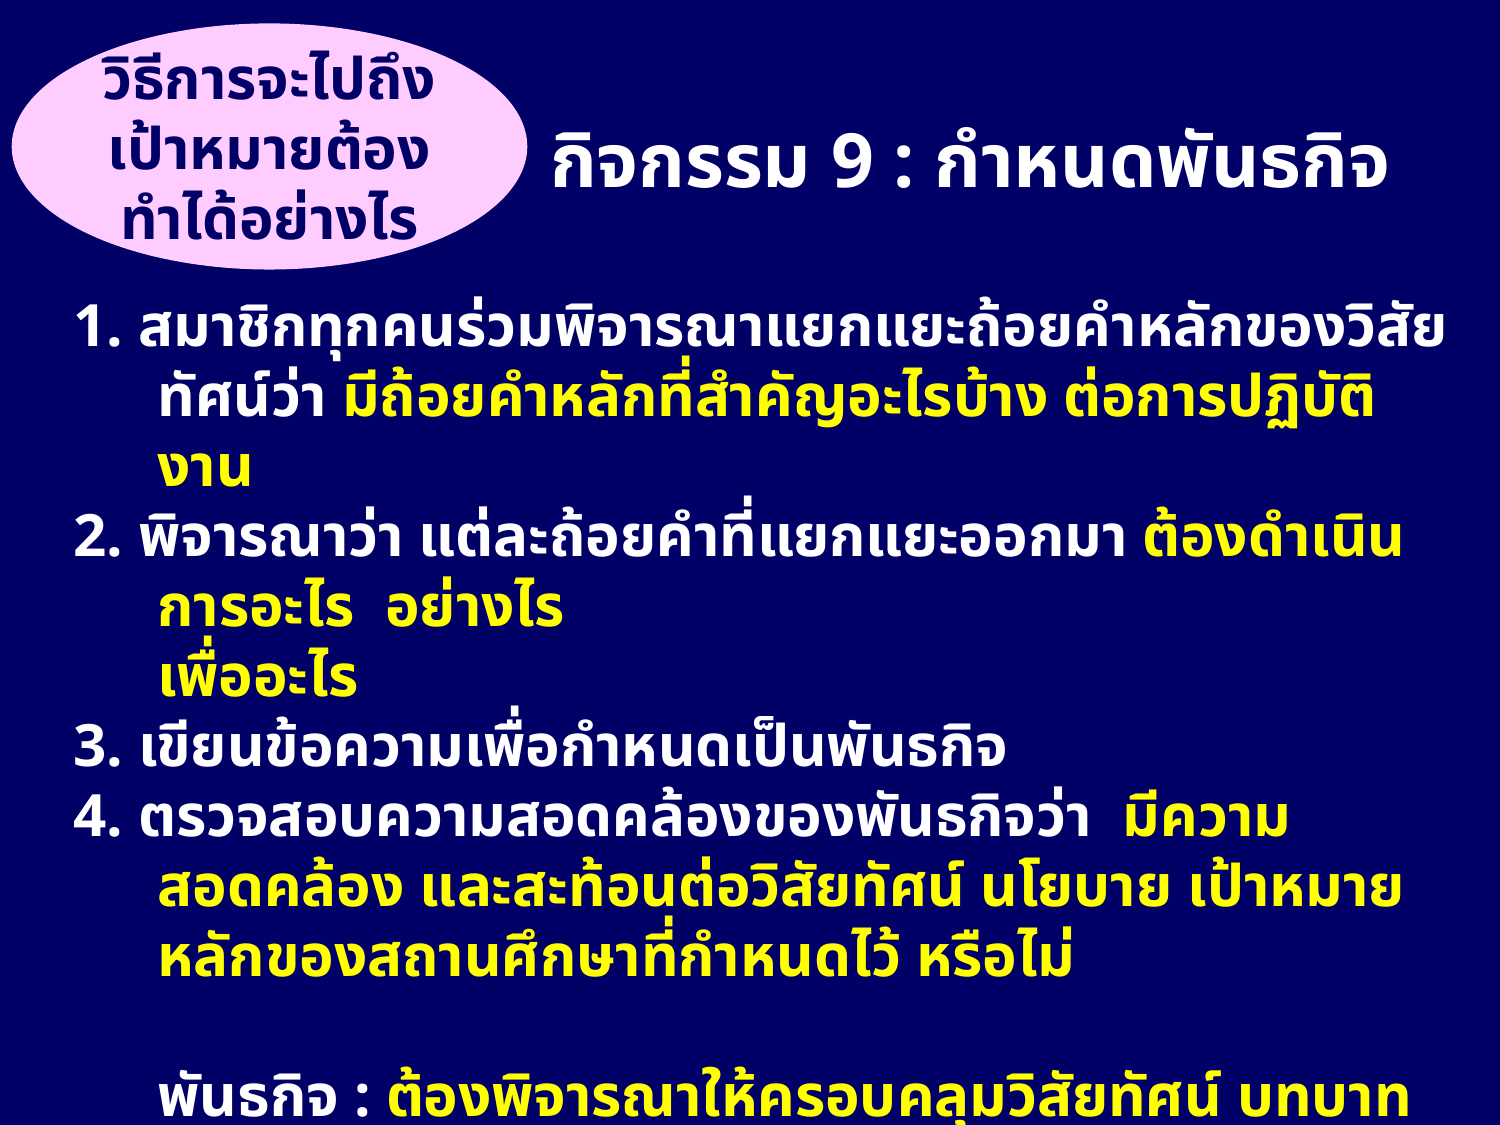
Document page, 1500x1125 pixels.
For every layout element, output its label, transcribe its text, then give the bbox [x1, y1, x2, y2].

text_box วิธีการจะไปถึงเป้าหมายต้องทำได้อย่างไร [9, 21, 530, 272]
text_box กิจกรรม 9 : กำหนดพันธกิจ [494, 105, 1407, 211]
text_box 1. สมาชิกทุกคนร่วมพิจารณาแยกแยะถ้อยคำหลักของวิสัยทัศน์ว่า มีถ้อยคำหลักที่สำคัญอะไรบ้าง ต่อการปฏิบัติงาน 2. พิจารณาว่า แต่ละถ้อยคำที่แยกแยะออกมา ต้องดำเนินการอะไร อย่างไร เพื่ออะไร 3. เขียนข้อความเพื่อกำหนดเป็นพันธกิจ 4. ตรวจสอบความสอดคล้องของพันธกิจว่า มีความสอดคล้อง และสะท้อนต่อวิสัยทัศน์ นโยบาย เป้าหมายหลักของสถานศึกษาที่กำหนดไว้ หรือไม่ พันธกิจ : ต้องพิจารณาให้ครอบคลุมวิสัยทัศน์ บทบาทหน้าที่ของสถานศึกษา นโยบายที่เกี่ยวข้อง รวมถึงขอบเขตการบริหารสถานศึกษา [58, 281, 1465, 1125]
